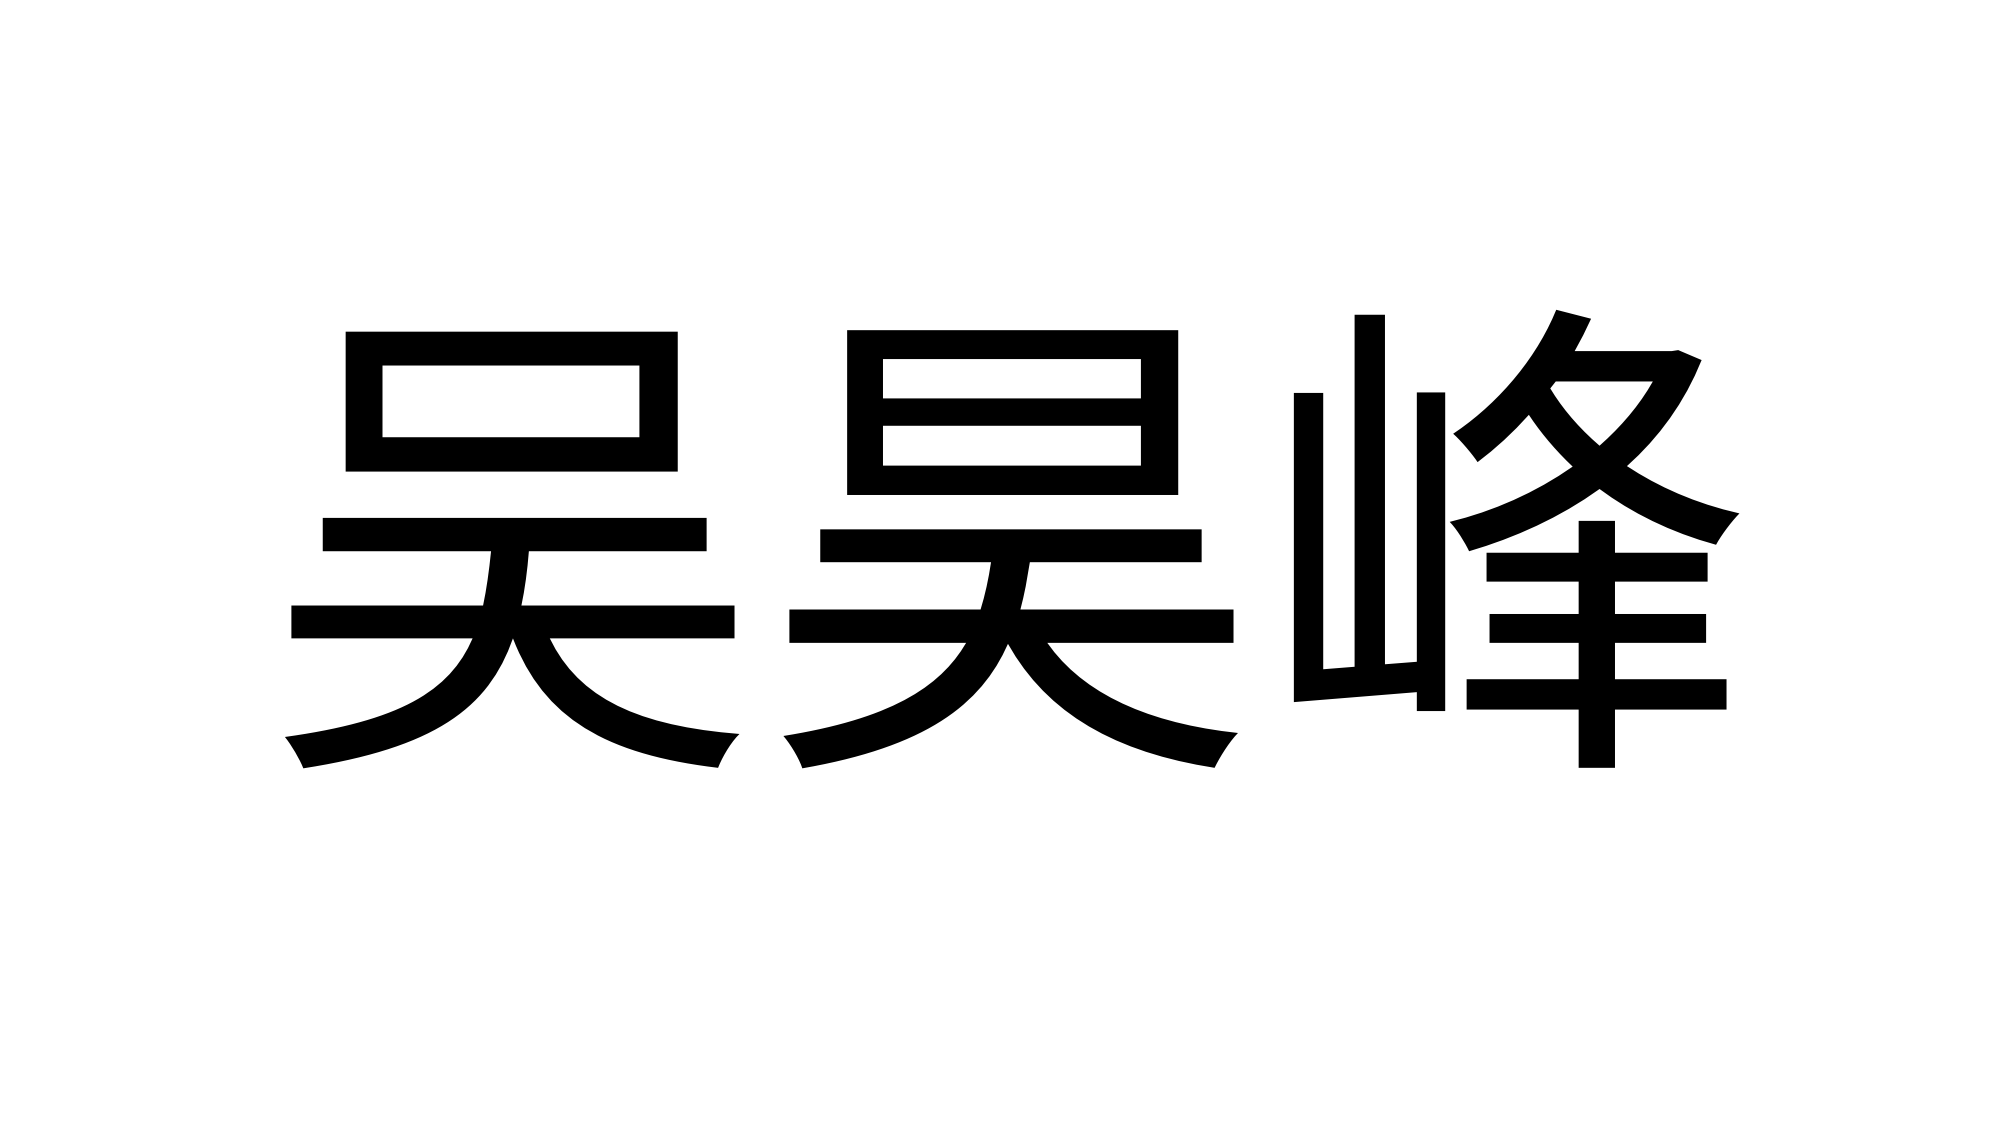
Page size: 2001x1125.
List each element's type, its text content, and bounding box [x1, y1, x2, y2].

title 吴昊峰 [154, 511, 1868, 996]
